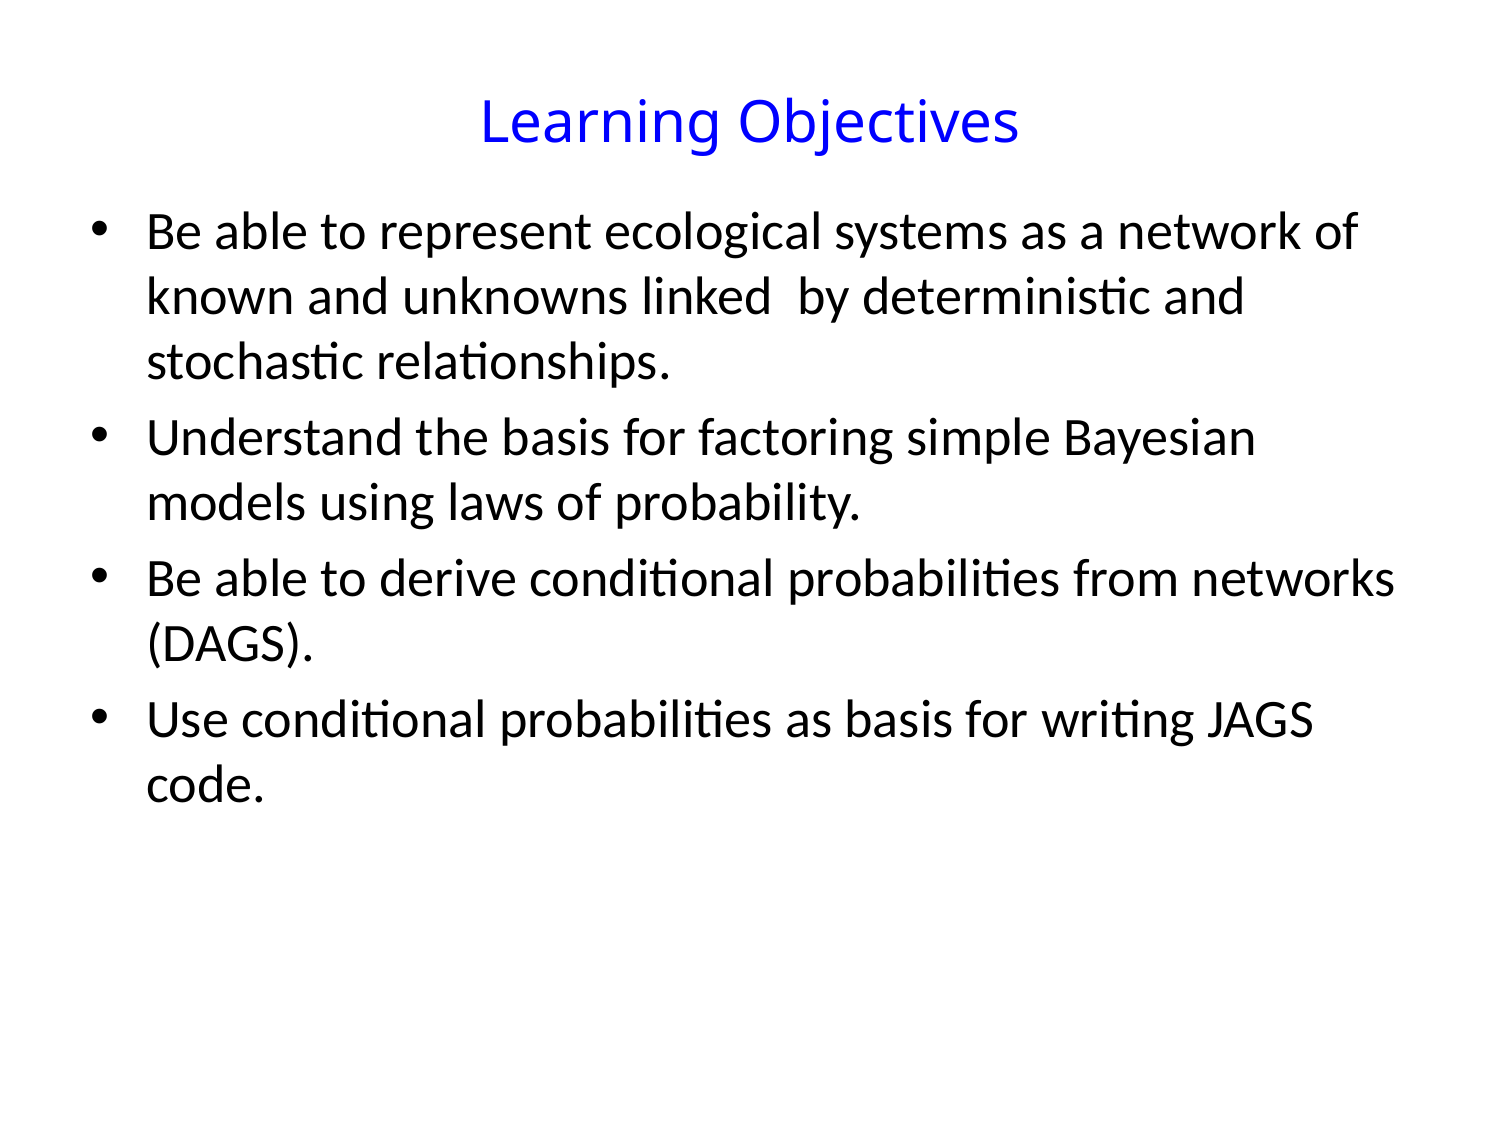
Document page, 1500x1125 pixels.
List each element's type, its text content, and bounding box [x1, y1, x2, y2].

title Learning Objectives [75, 24, 1425, 187]
list Be able to represent ecological systems as a network of known and unknowns linked by deterministic and stochastic relationships. Understand the basis for factoring simple Bayesian models using laws of probability. Be able to derive conditional probabilities from networks (DAGS). Use conditional probabilities as basis for writing JAGS code. [75, 187, 1425, 930]
